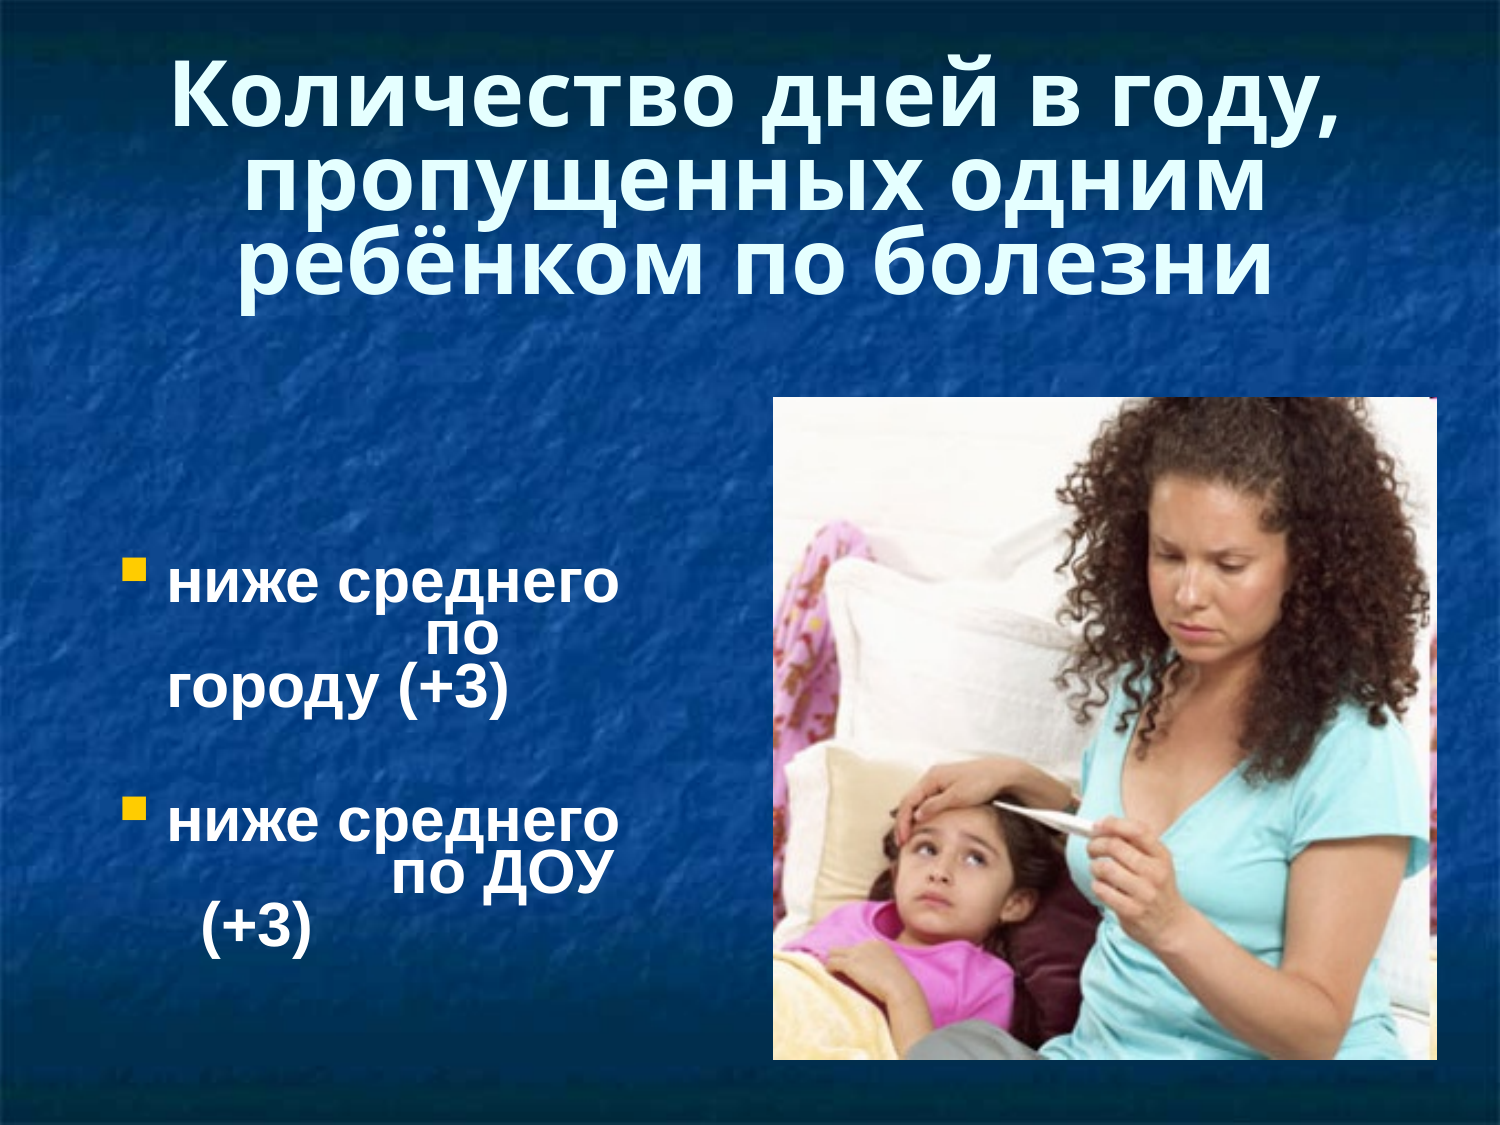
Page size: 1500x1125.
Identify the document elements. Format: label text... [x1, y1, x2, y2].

list ниже среднего по городу (+3) ниже среднего по ДОУ (+3) [29, 467, 692, 942]
picture [0, 0, 1500, 1125]
title Количество дней в году, пропущенных одним ребёнком по болезни [76, 66, 1436, 360]
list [773, 396, 1437, 1061]
